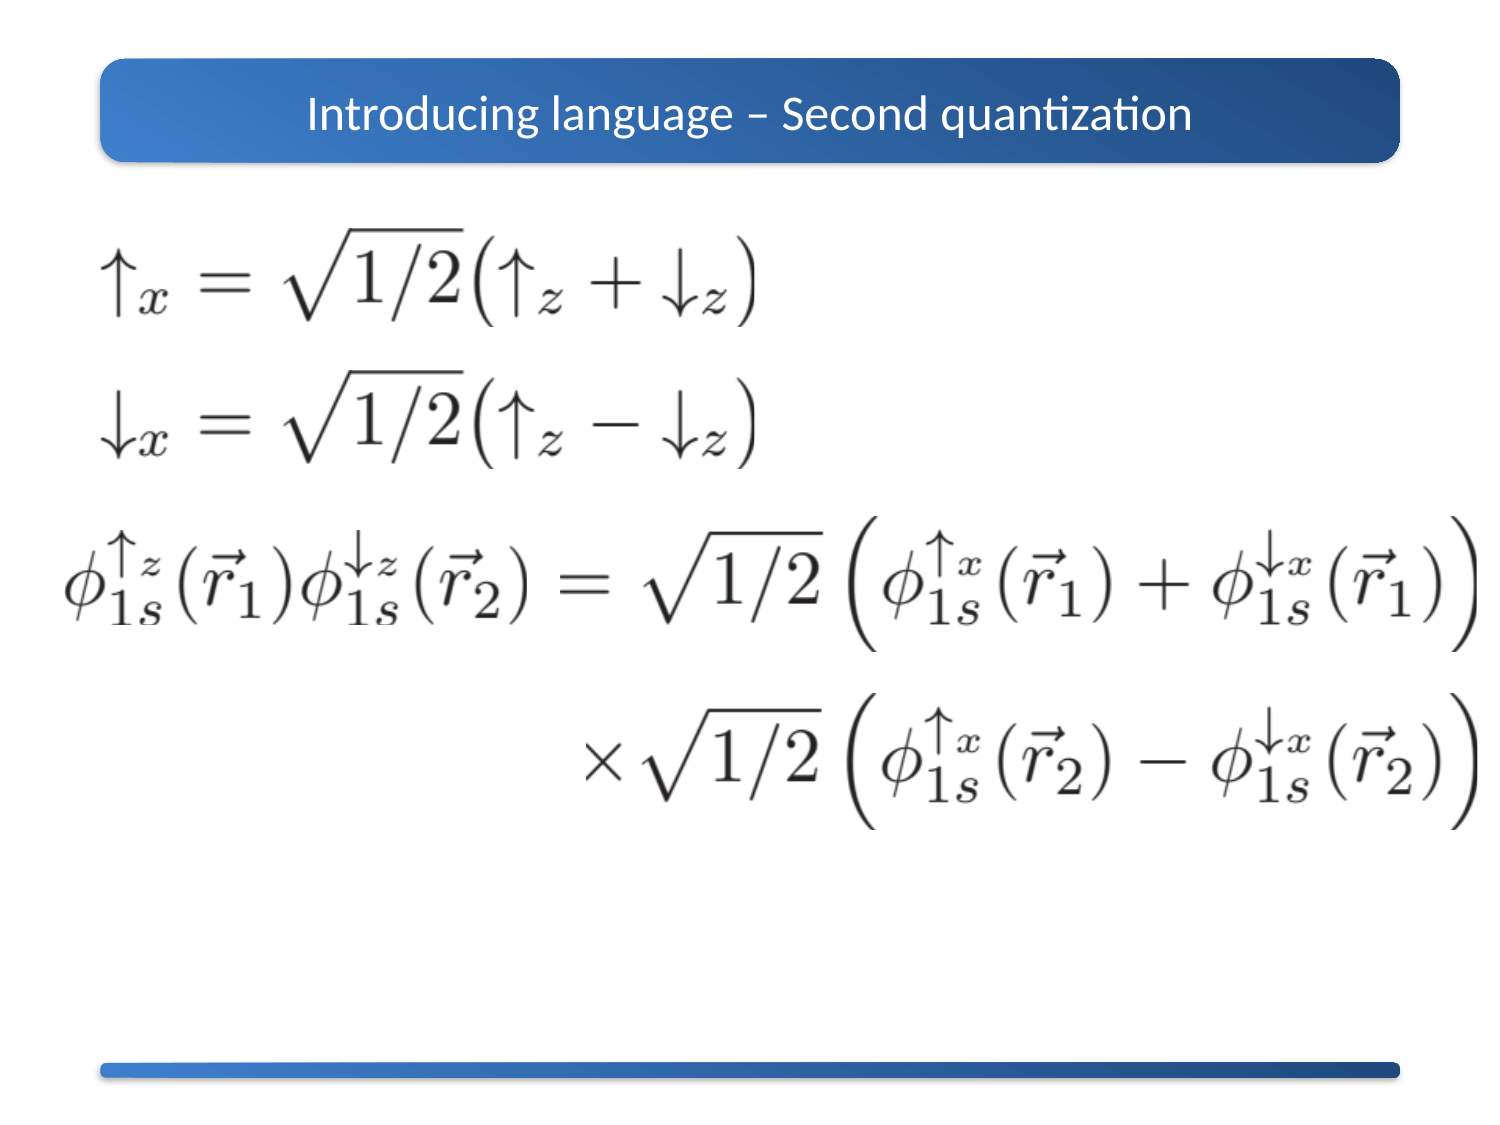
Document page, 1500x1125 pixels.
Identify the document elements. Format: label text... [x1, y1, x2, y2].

picture [559, 515, 1477, 652]
text_box Introducing language – Second quantization [99, 58, 1401, 164]
picture [100, 228, 755, 327]
picture [64, 530, 528, 625]
picture [585, 693, 1478, 830]
text_box [99, 1062, 1401, 1079]
picture [100, 369, 755, 469]
